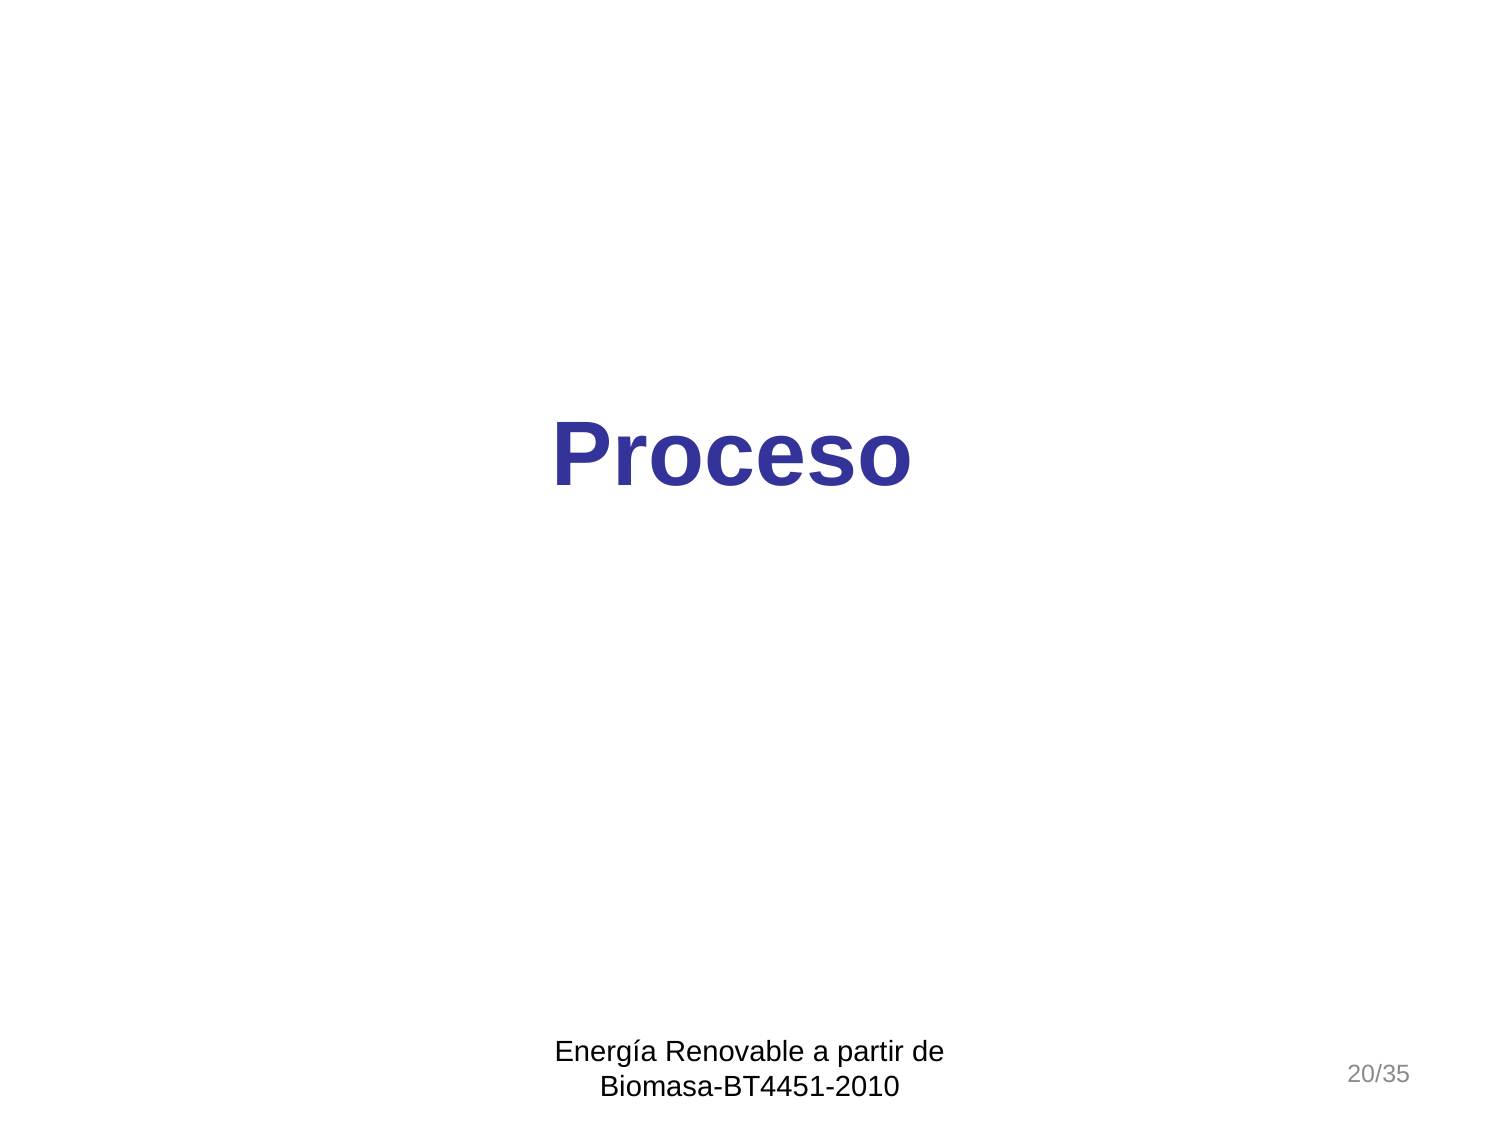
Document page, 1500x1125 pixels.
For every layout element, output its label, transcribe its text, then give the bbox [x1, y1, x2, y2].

text_box Proceso [46, 386, 1418, 512]
text_box 20/35 [1074, 1042, 1425, 1103]
footer Energía Renovable a partir de Biomasa-BT4451-2010 [512, 1024, 988, 1103]
